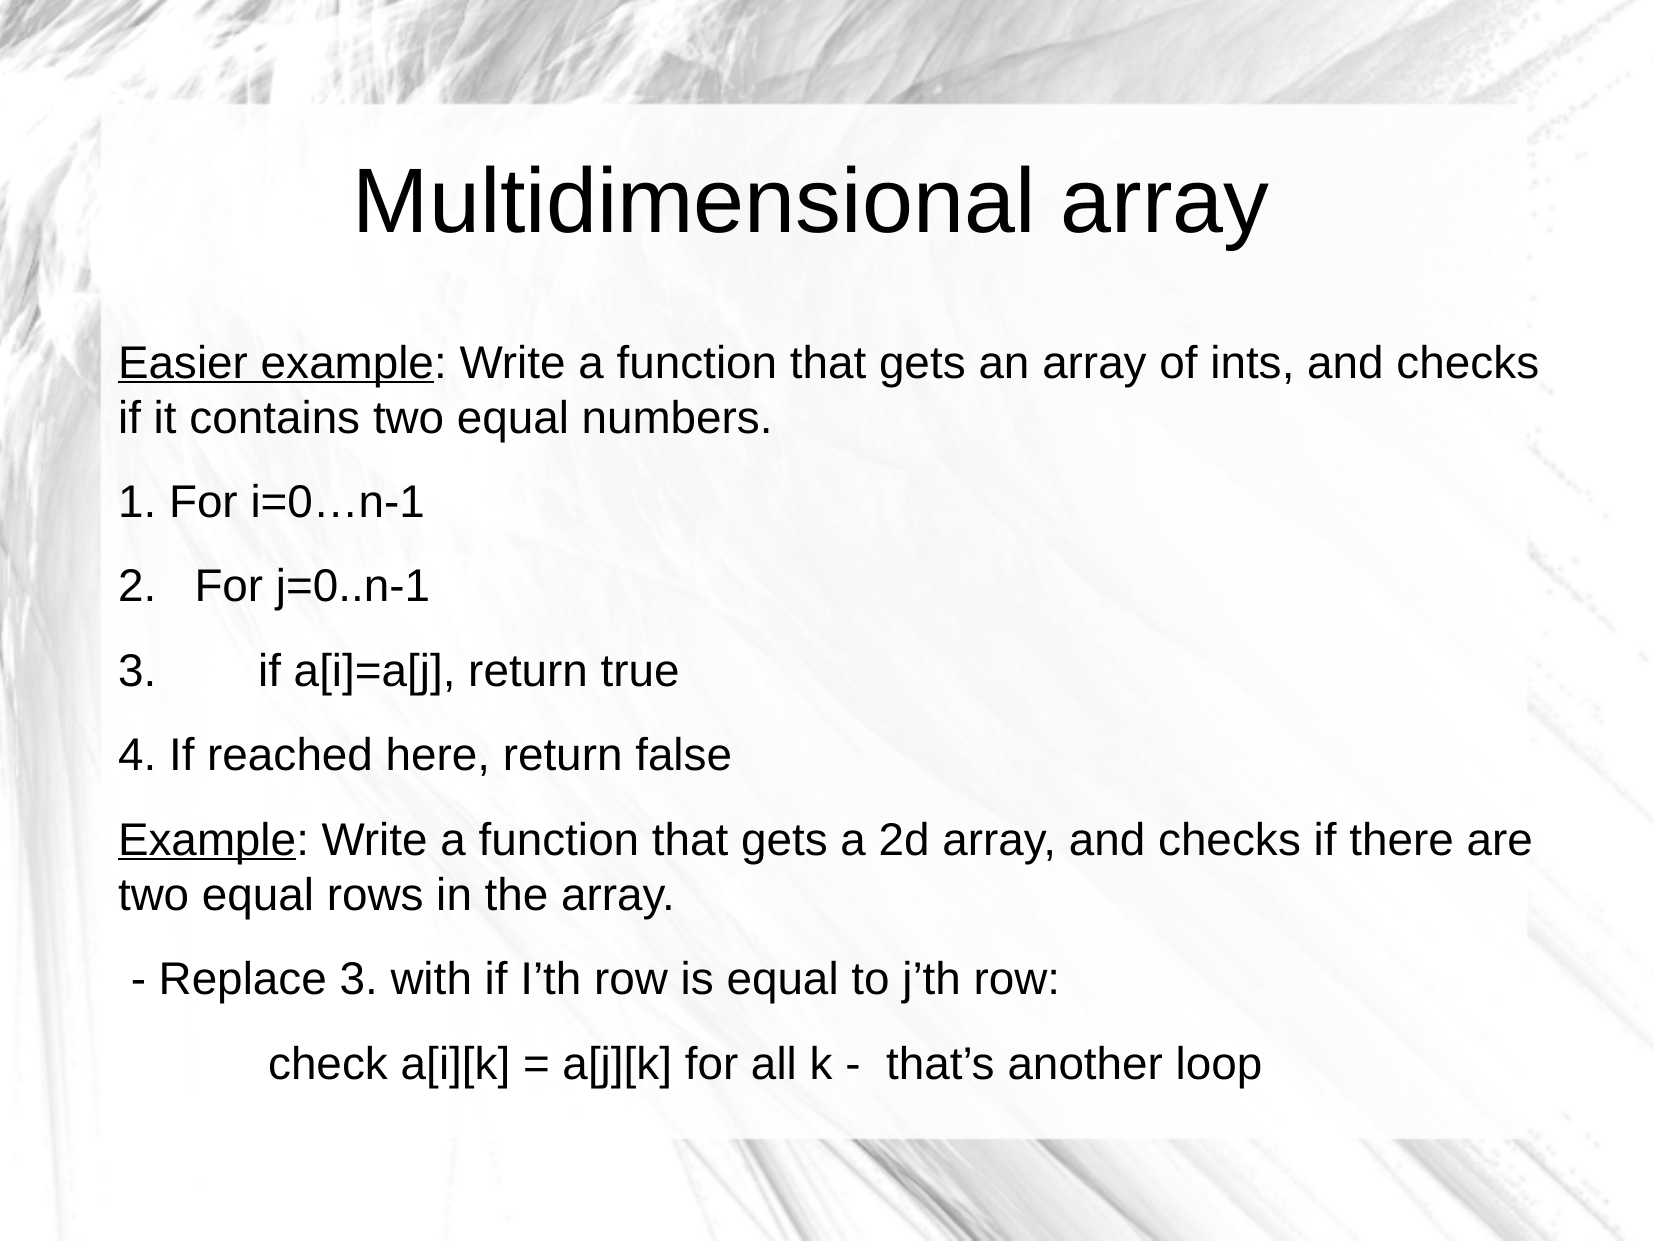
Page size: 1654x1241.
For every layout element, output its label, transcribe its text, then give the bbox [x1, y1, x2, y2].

list Easier example: Write a function that gets an array of ints, and checks if it contains two equal numbers. 1. For i=0…n-1 2. For j=0..n-1 3. if a[i]=a[j], return true 4. If reached here, return false Example: Write a function that gets a 2d array, and checks if there are two equal rows in the array. - Replace 3. with if I’th row is equal to j’th row: check a[i][k] = a[j][k] for all k - that’s another loop [118, 332, 1571, 1121]
picture [0, 0, 1654, 1241]
title Multidimensional array [118, 93, 1506, 299]
